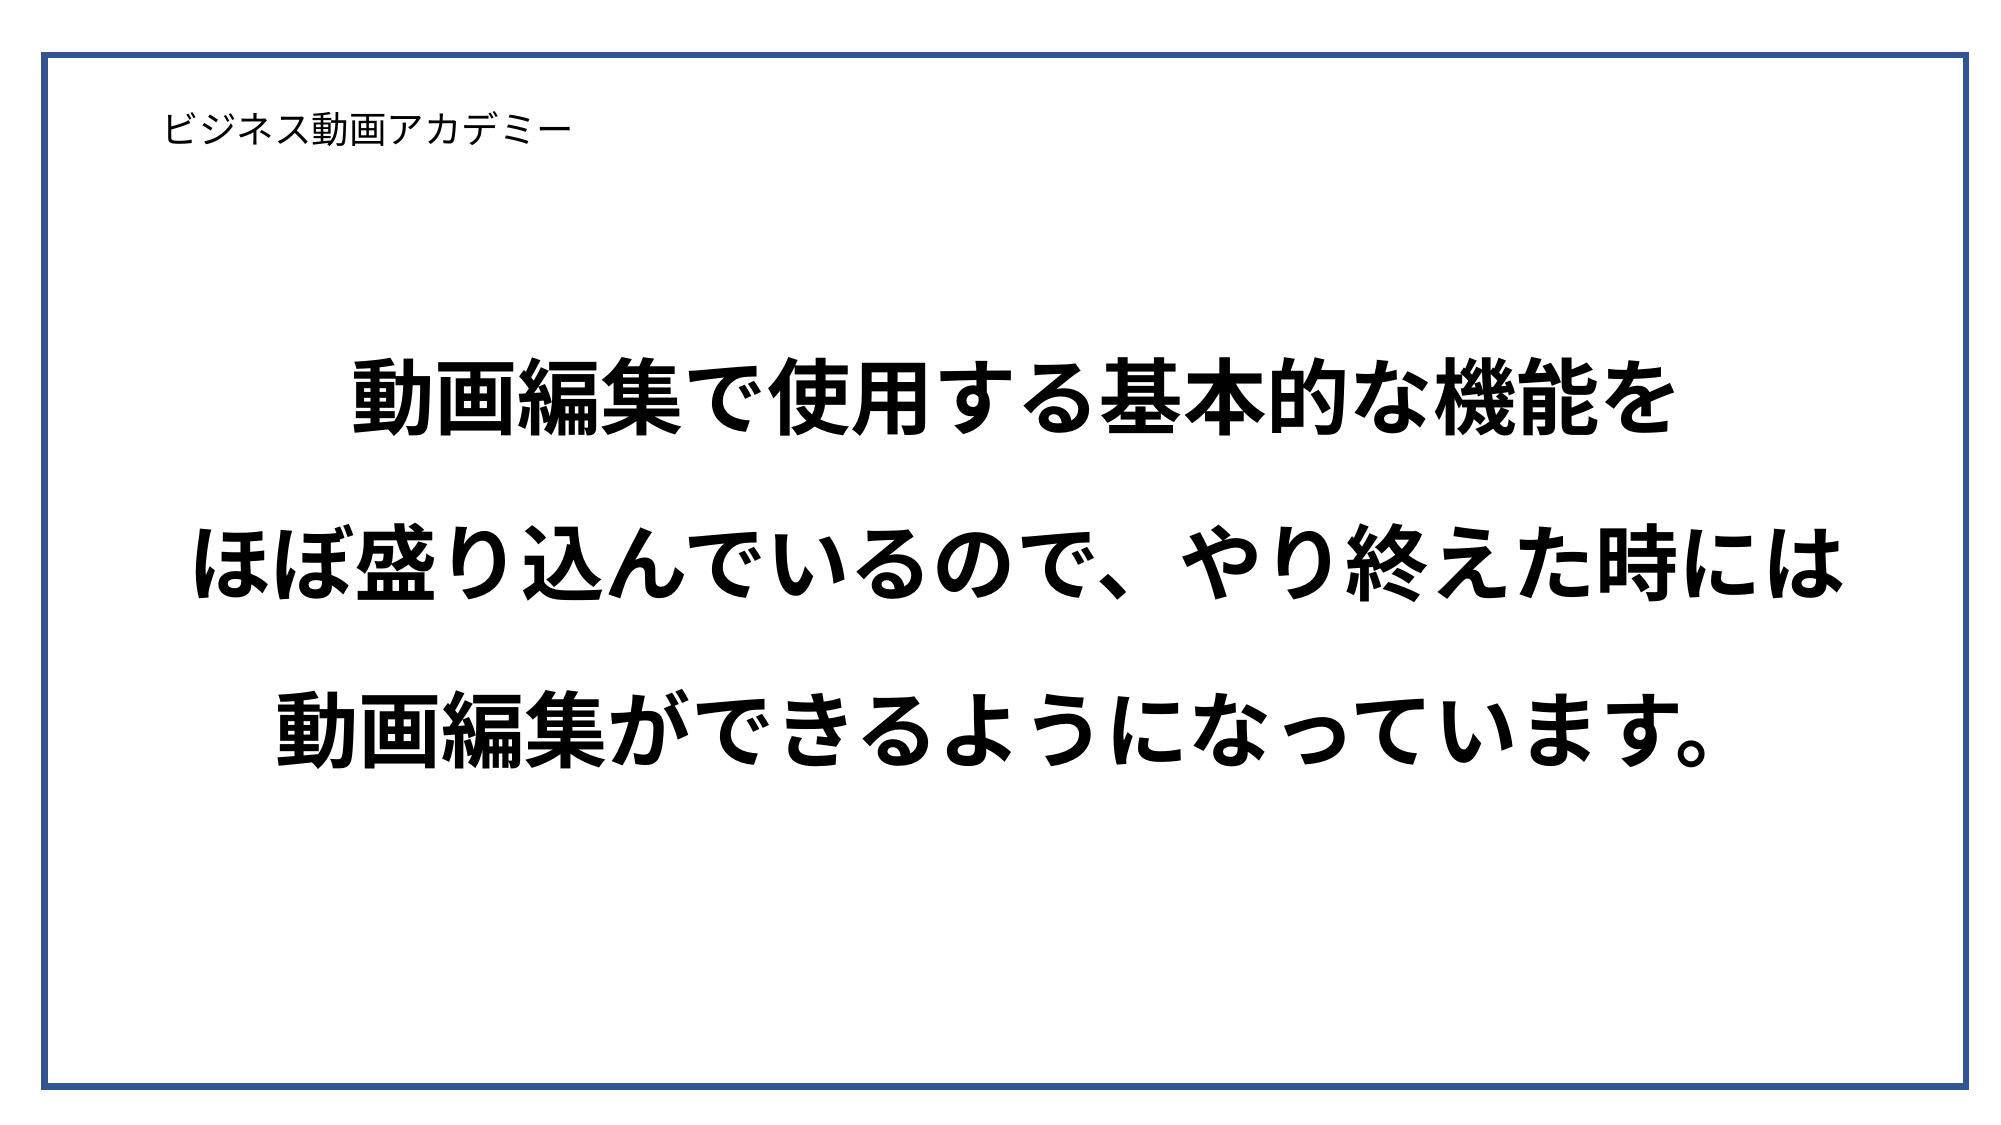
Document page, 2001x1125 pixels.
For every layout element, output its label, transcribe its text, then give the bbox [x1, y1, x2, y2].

text_box ビジネス動画アカデミー [147, 98, 1580, 158]
text_box [44, 54, 1967, 1087]
text_box 動画編集で使用する基本的な機能を ほぼ盛り込んでいるので、やり終えた時には 動画編集ができるようになっています。 [163, 270, 1871, 786]
